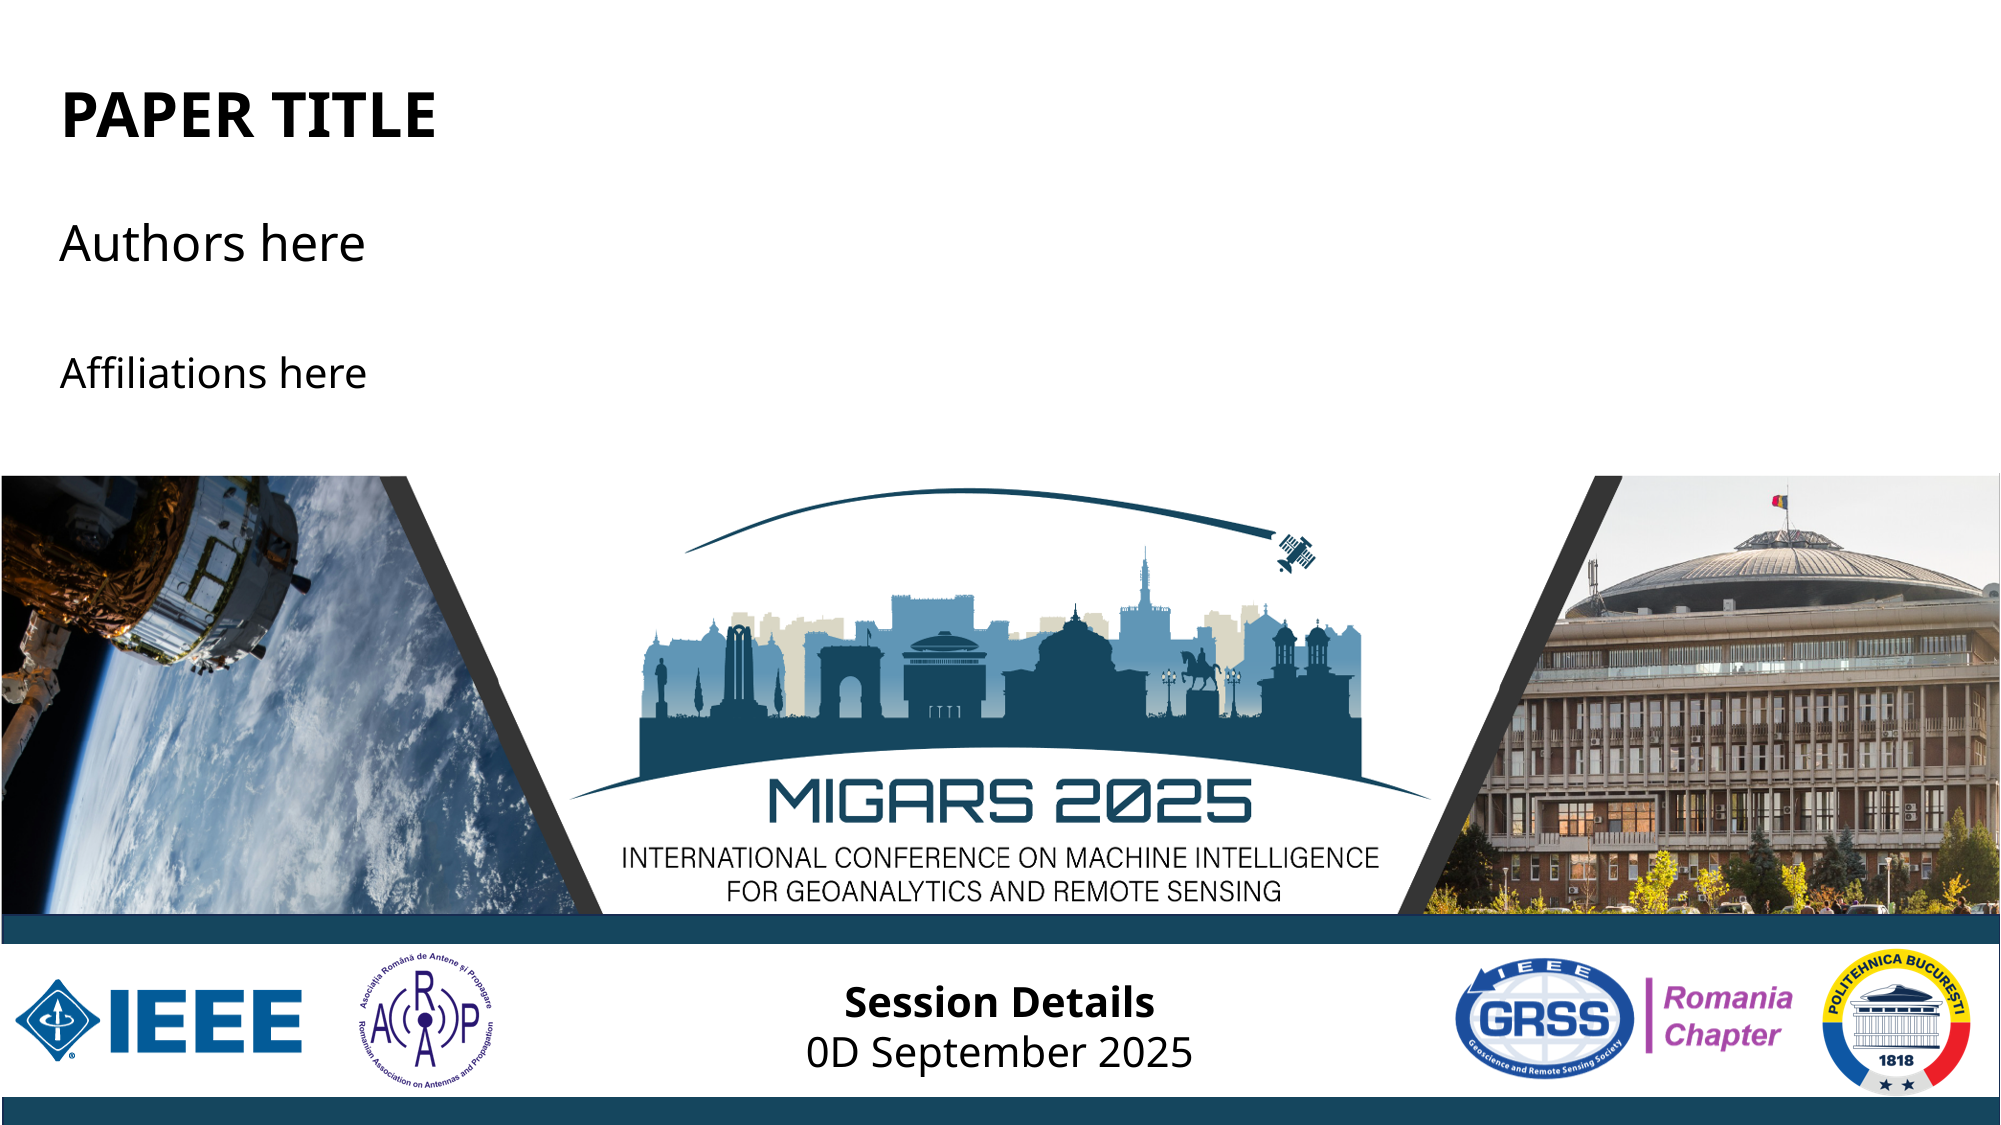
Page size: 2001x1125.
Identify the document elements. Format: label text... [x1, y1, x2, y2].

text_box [0, 943, 1999, 1102]
text_box Affiliations here [59, 346, 1474, 397]
picture [0, 473, 2000, 1125]
text_box Authors here [59, 211, 1474, 272]
text_box PAPER TITLE [59, 74, 1474, 150]
